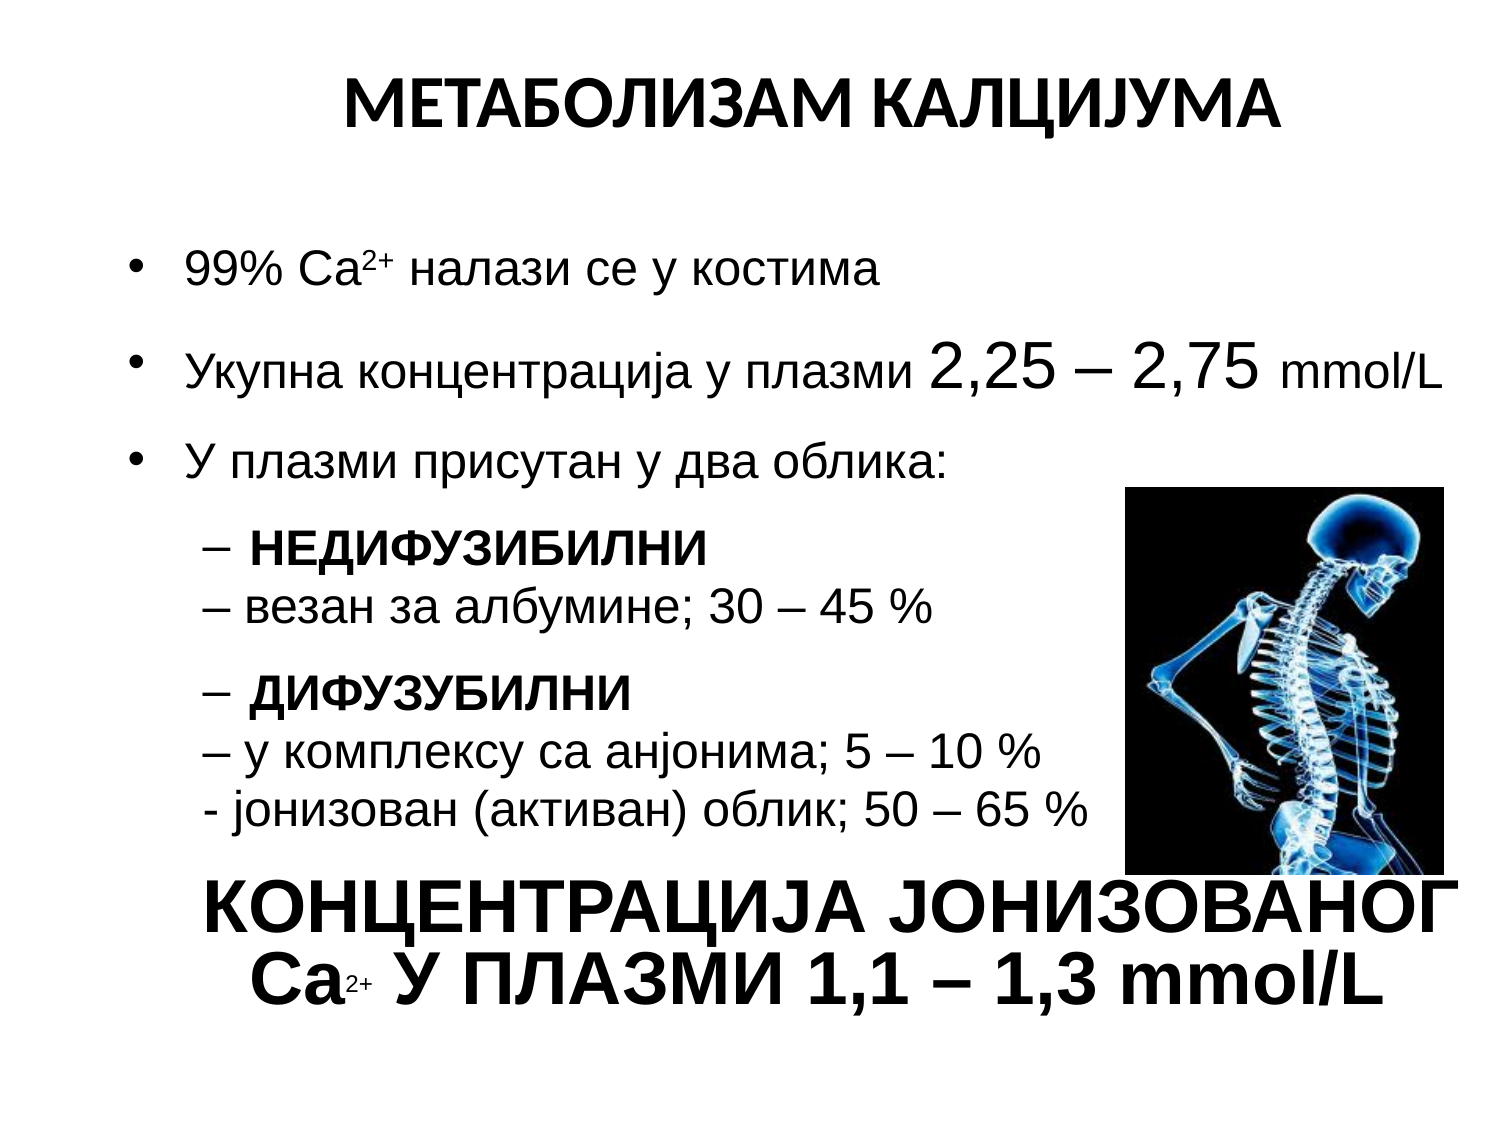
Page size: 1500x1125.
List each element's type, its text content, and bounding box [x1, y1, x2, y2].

list 99% Ca2+ налази се у костима Укупна концентрација у плазми 2,25 – 2,75 mmol/L У плазми присутан у два облика: НЕДИФУЗИБИЛНИ – везан за албумине; 30 – 45 % ДИФУЗУБИЛНИ – у комплексу са анјонима; 5 – 10 % - јонизован (активан) облик; 50 – 65 % КОНЦЕНТРАЦИЈА ЈОНИЗОВАНОГ Ca2+ У ПЛАЗМИ 1,1 – 1,3 mmol/L [112, 200, 1500, 1125]
text_box МЕТАБОЛИЗАМ КАЛЦИЈУМА [125, 37, 1500, 150]
picture [1124, 487, 1444, 876]
